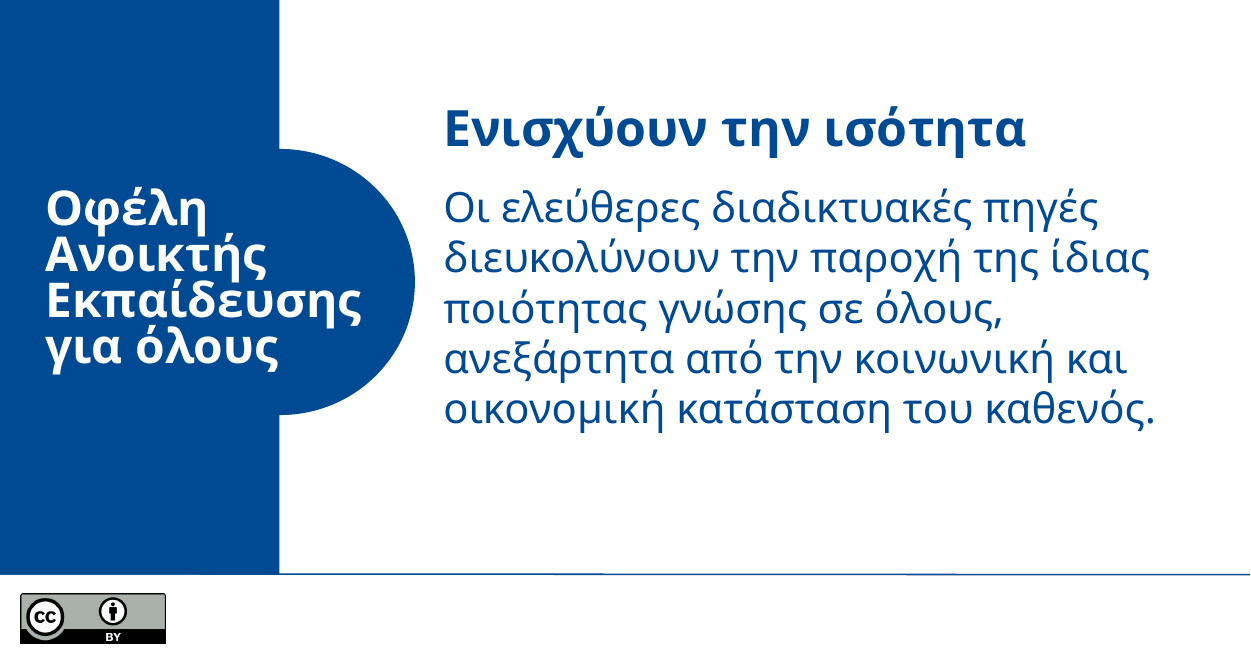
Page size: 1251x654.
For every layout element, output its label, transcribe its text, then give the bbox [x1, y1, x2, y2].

text_box [0, 582, 1250, 654]
text_box [198, 388, 362, 416]
text_box [0, 0, 280, 573]
text_box Ενισχύουν την ισότητα Οι ελεύθερες διαδικτυακές πηγές διευκολύνουν την παροχή της ίδιας ποιότητας γνώσης σε όλους, ανεξάρτητα από την κοινωνική και οικονομική κατάσταση του καθενός. [428, 81, 1199, 447]
text_box [203, 148, 358, 173]
text_box [400, 221, 415, 343]
picture [20, 592, 166, 645]
text_box Οφέλη Ανοικτής Εκπαίδευσης για όλους [30, 173, 400, 388]
